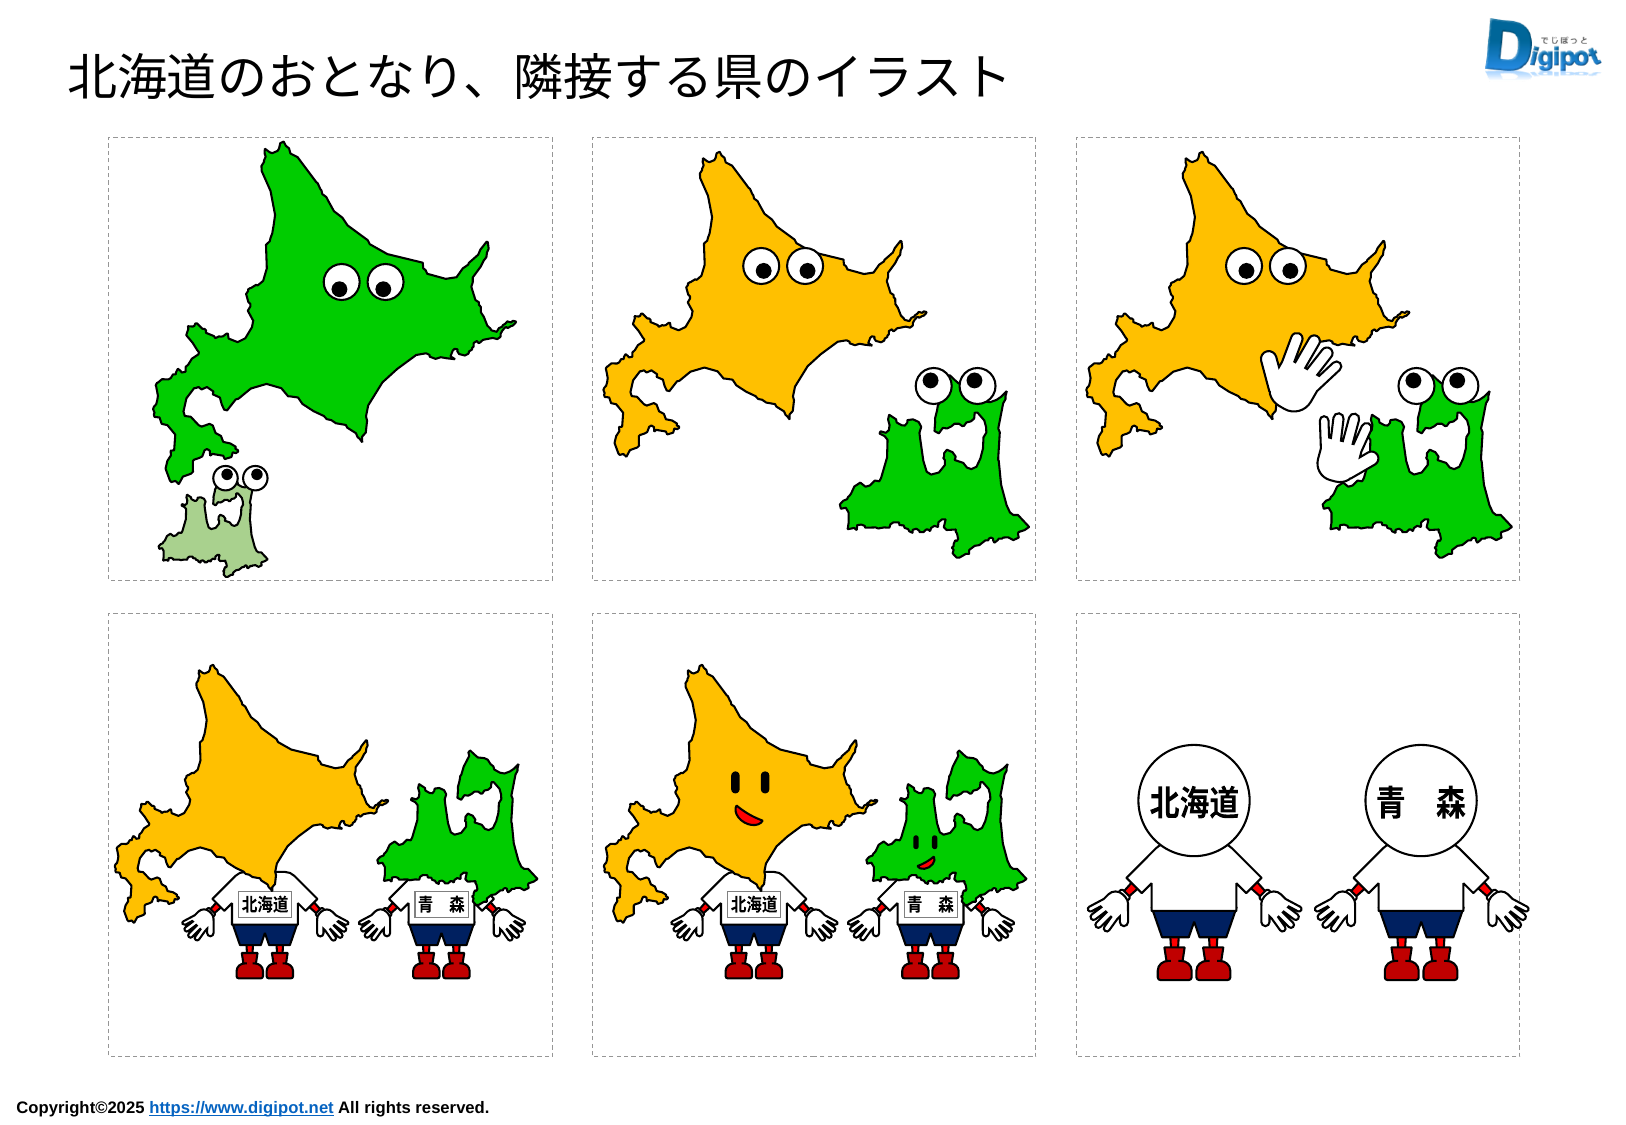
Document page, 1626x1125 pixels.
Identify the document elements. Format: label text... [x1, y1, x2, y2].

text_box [1090, 744, 1526, 981]
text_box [114, 664, 538, 979]
text_box 北海道のおとなり、隣接する県のイラスト [52, 38, 1028, 113]
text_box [603, 664, 1027, 979]
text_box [153, 141, 517, 577]
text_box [603, 151, 1030, 558]
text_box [1086, 151, 1512, 558]
picture [1485, 18, 1602, 82]
